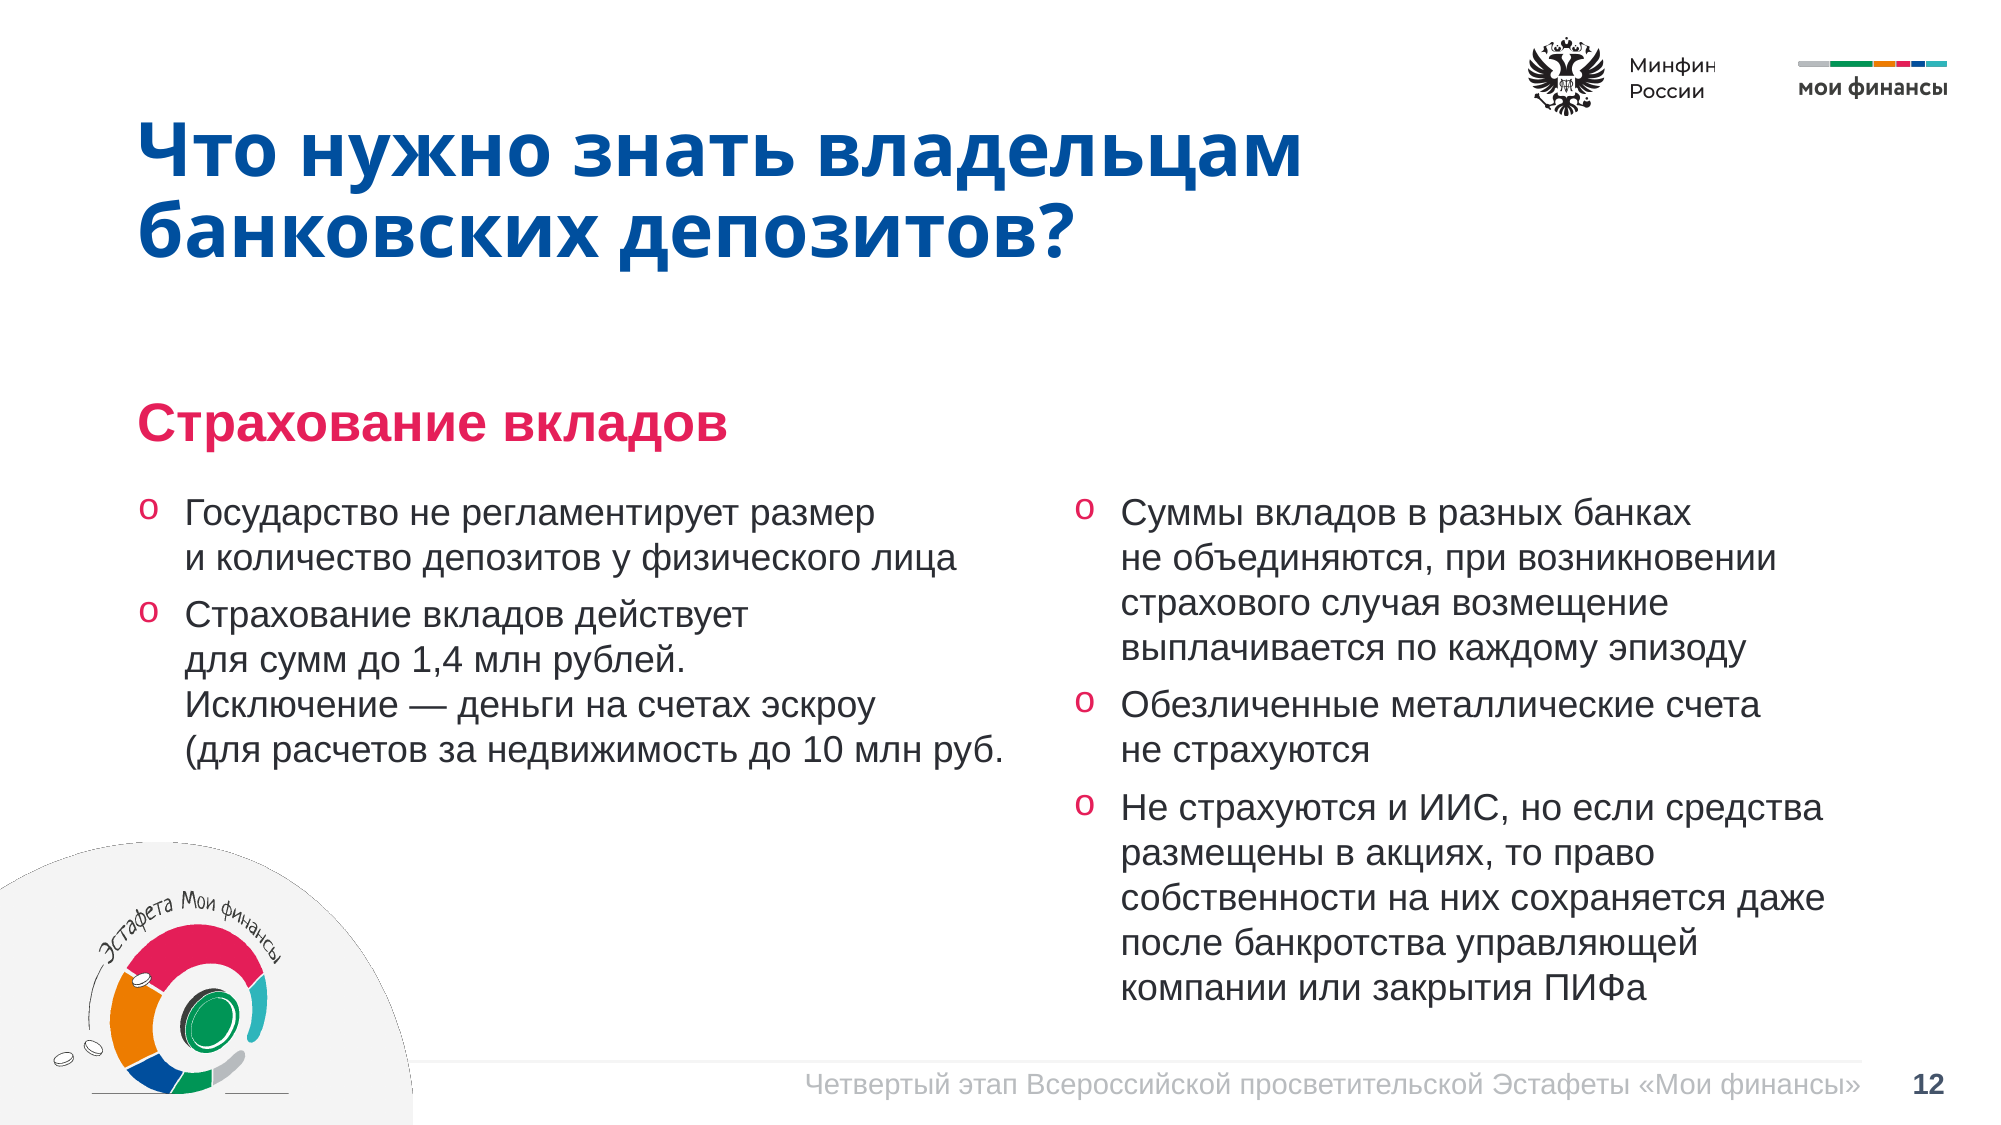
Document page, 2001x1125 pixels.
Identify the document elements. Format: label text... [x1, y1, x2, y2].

text_box Государство не регламентирует размер и количество депозитов у физического лица Страхование вкладов действует для сумм до 1,4 млн рублей. Исключение — деньги на счетах эскроу (для расчетов за недвижимость до 10 млн руб. [137, 487, 1022, 771]
title Что нужно знать владельцам банковских депозитов? [137, 111, 1342, 343]
picture [1798, 61, 1947, 99]
text_box Суммы вкладов в разных банках не объединяются, при возникновении страхового случая возмещение выплачивается по каждому эпизоду Обезличенные металлические счета не страхуются Не страхуются и ИИС, но если средства размещены в акциях, то право собственности на них сохраняется даже после банкротства управляющей компании или закрытия ПИФа [1073, 487, 1863, 1008]
text_box Страхование вкладов [137, 394, 1000, 462]
picture [1528, 37, 1715, 116]
picture [0, 842, 414, 1125]
text_box 12 [1862, 1065, 1945, 1125]
